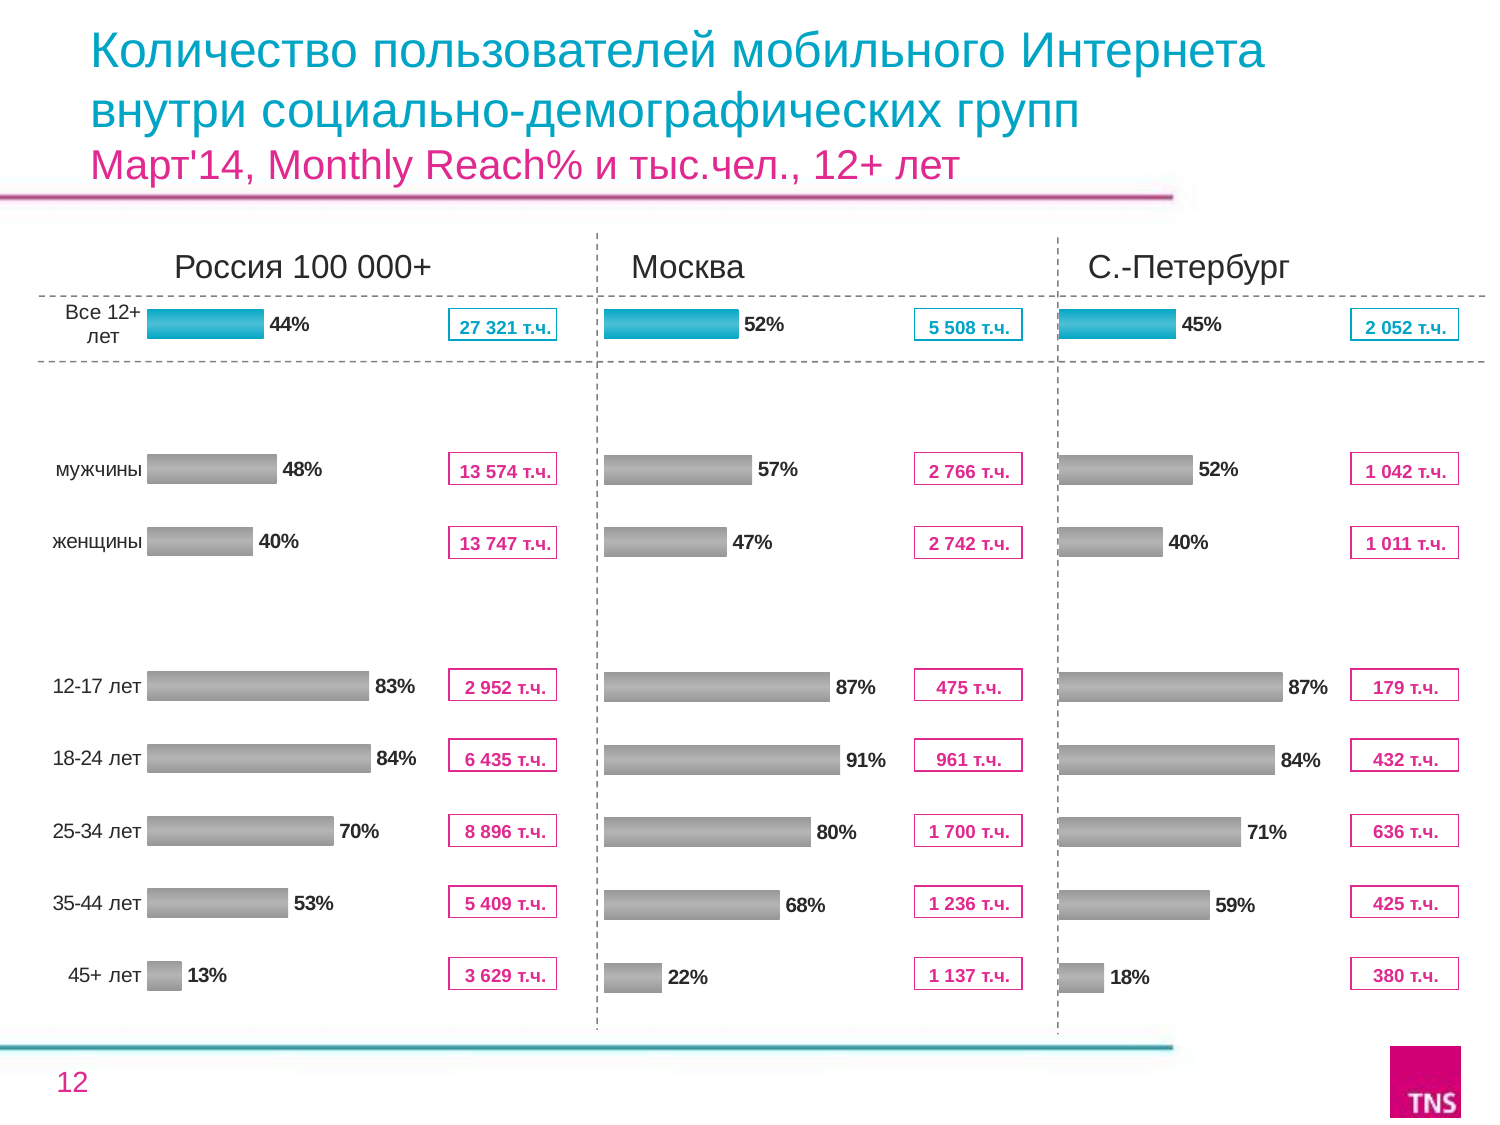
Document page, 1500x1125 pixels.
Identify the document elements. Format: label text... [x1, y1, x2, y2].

slide_number 12 [40, 1055, 392, 1125]
text_box Москва [616, 237, 936, 286]
text_box Россия 100 000+ [159, 237, 479, 286]
title Количество пользователей мобильного Интернета внутри социально-демографических групп Март'14, Monthly Reach% и тыс.чел., 12+ лет [74, 18, 1460, 187]
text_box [1350, 307, 1459, 990]
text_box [448, 307, 557, 990]
chart [37, 287, 1463, 1015]
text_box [914, 307, 1023, 990]
text_box С.-Петербург [1073, 237, 1392, 286]
picture [0, 0, 1500, 1125]
